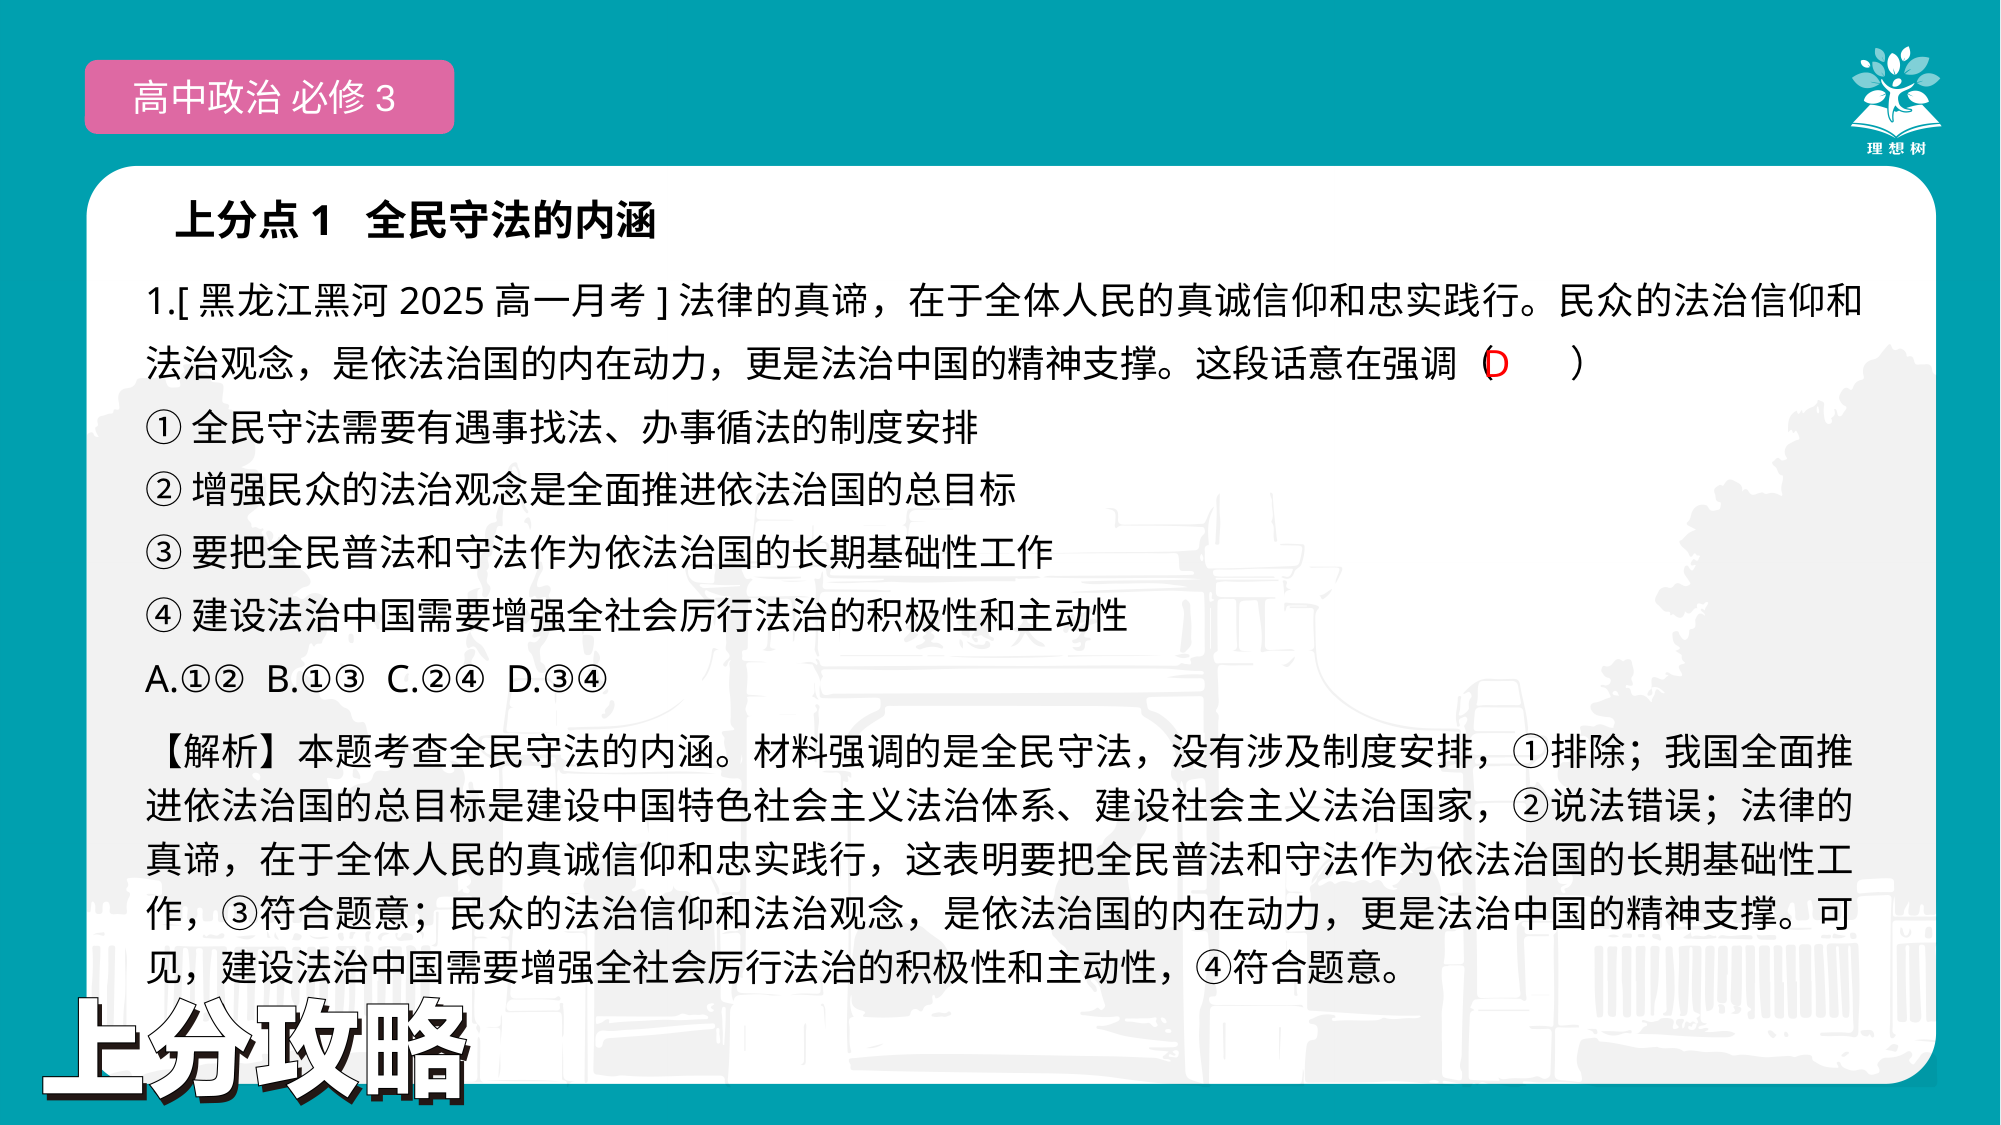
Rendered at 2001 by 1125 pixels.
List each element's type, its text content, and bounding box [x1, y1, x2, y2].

text_box 1.[黑龙江黑河2025高一月考]法律的真谛，在于全体人民的真诚信仰和忠实践行。民众的法治信仰和法治观念，是依法治国的内在动力，更是法治中国的精神支撑。这段话意在强调（ ） ①全民守法需要有遇事找法、办事循法的制度安排 ②增强民众的法治观念是全面推进依法治国的总目标 ③要把全民普法和守法作为依法治国的长期基础性工作 ④建设法治中国需要增强全社会厉行法治的积极性和主动性 A.①② B.①③ C.②④ D.③④ [130, 252, 1880, 708]
text_box 高中政治 必修3 [83, 58, 456, 135]
text_box 【解析】本题考查全民守法的内涵。材料强调的是全民守法，没有涉及制度安排，①排除；我国全面推进依法治国的总目标是建设中国特色社会主义法治体系、建设社会主义法治国家，②说法错误；法律的真谛，在于全体人民的真诚信仰和忠实践行，这表明要把全民普法和守法作为依法治国的长期基础性工作，③符合题意；民众的法治信仰和法治观念，是依法治国的内在动力，更是法治中国的精神支撑。可见，建设法治中国需要增强全社会厉行法治的积极性和主动性，④符合题意。 [130, 711, 1869, 997]
text_box 上分点1 全民守法的内涵 [159, 186, 1206, 252]
picture [0, 0, 2001, 1125]
text_box D [1458, 310, 1576, 393]
